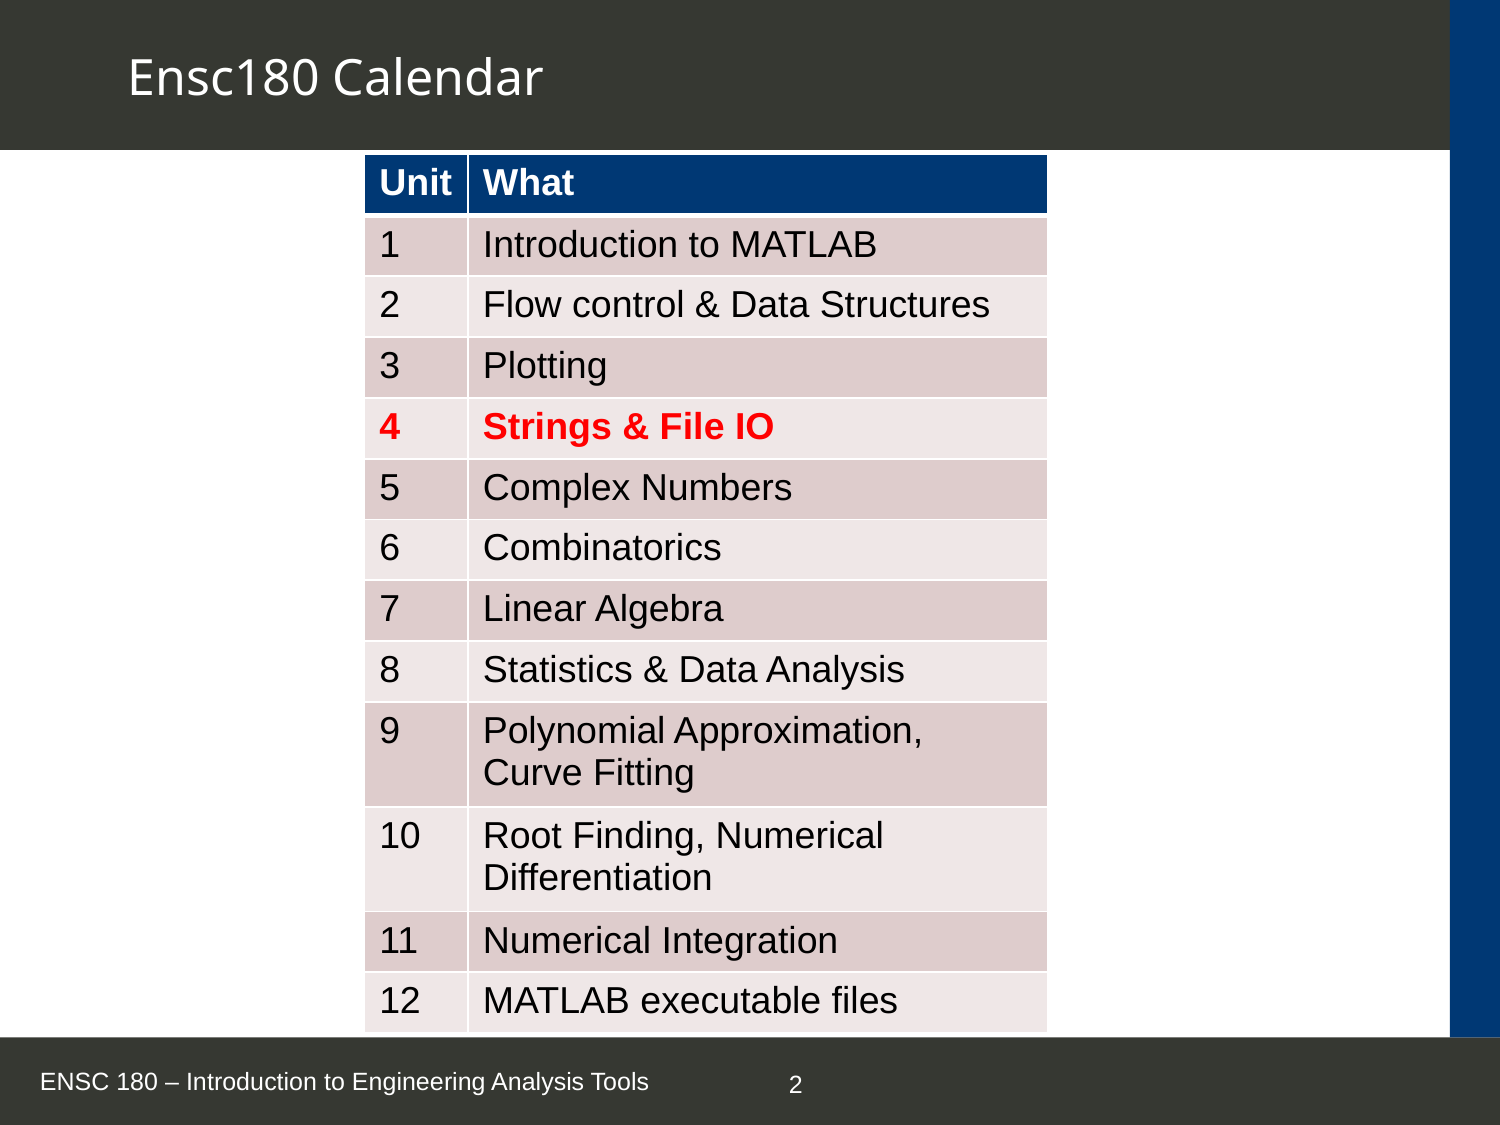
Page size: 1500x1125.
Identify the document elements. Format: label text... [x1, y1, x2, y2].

table_cell 3 [365, 338, 467, 397]
table_cell 1 [365, 218, 467, 275]
table_cell Combinatorics [469, 520, 1047, 579]
table_cell 10 [365, 808, 467, 911]
table_cell 12 [365, 973, 467, 1032]
table_header Unit [365, 155, 467, 213]
table_cell 2 [365, 277, 467, 336]
table_header What [469, 155, 1047, 213]
table_cell 9 [365, 703, 467, 806]
table_cell 8 [365, 642, 467, 701]
table_cell Numerical Integration [469, 912, 1047, 971]
title Ensc180 Calendar [112, 37, 1450, 138]
table_cell 11 [365, 912, 467, 971]
table_cell Complex Numbers [469, 460, 1047, 519]
table_cell 4 [365, 399, 467, 458]
table_cell 7 [365, 581, 467, 640]
table_cell Linear Algebra [469, 581, 1047, 640]
footer ENSC 180 – Introduction to Engineering Analysis Tools [24, 1057, 740, 1113]
table_cell Strings & File IO [469, 399, 1047, 458]
table_cell MATLAB executable files [469, 973, 1047, 1032]
table_cell Statistics & Data Analysis [469, 642, 1047, 701]
table_cell Root Finding, Numerical Differentiation [469, 808, 1047, 911]
table_cell Polynomial Approximation, Curve Fitting [469, 703, 1047, 806]
table_cell Introduction to MATLAB [469, 218, 1047, 275]
table_cell Flow control & Data Structures [469, 277, 1047, 336]
table_cell Plotting [469, 338, 1047, 397]
table_cell 6 [365, 520, 467, 579]
table_cell 5 [365, 460, 467, 519]
